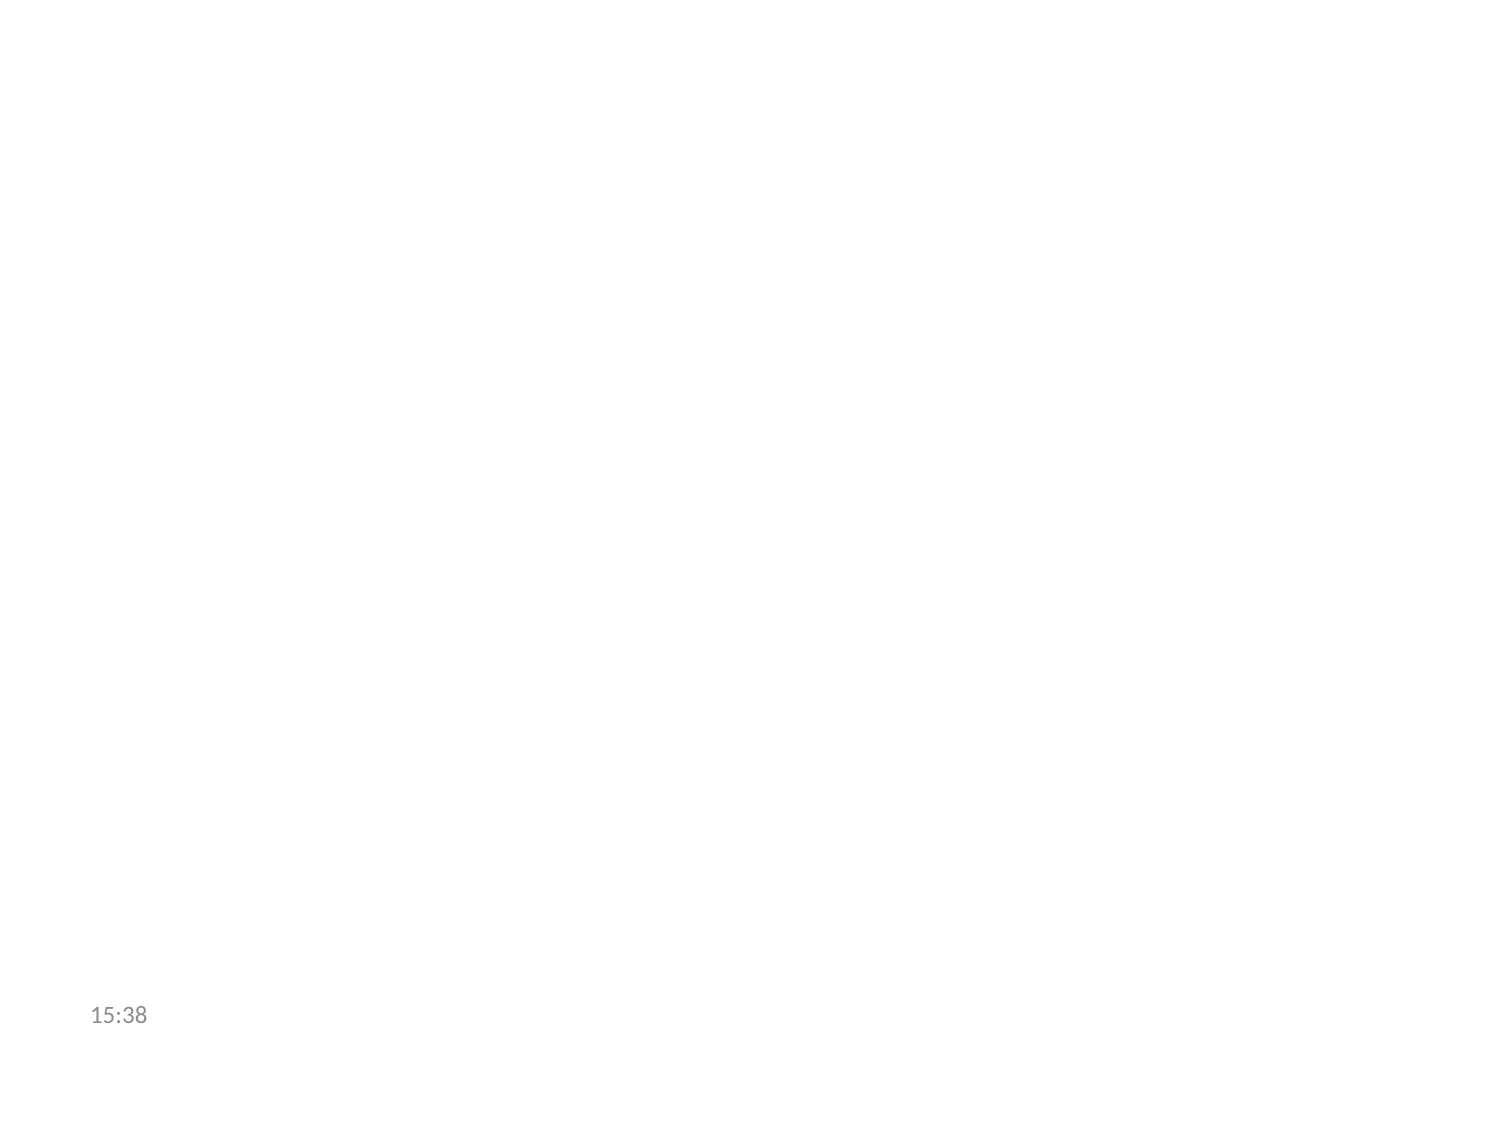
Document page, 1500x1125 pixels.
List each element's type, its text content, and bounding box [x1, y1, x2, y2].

text_box 15:35 [75, 983, 425, 1044]
